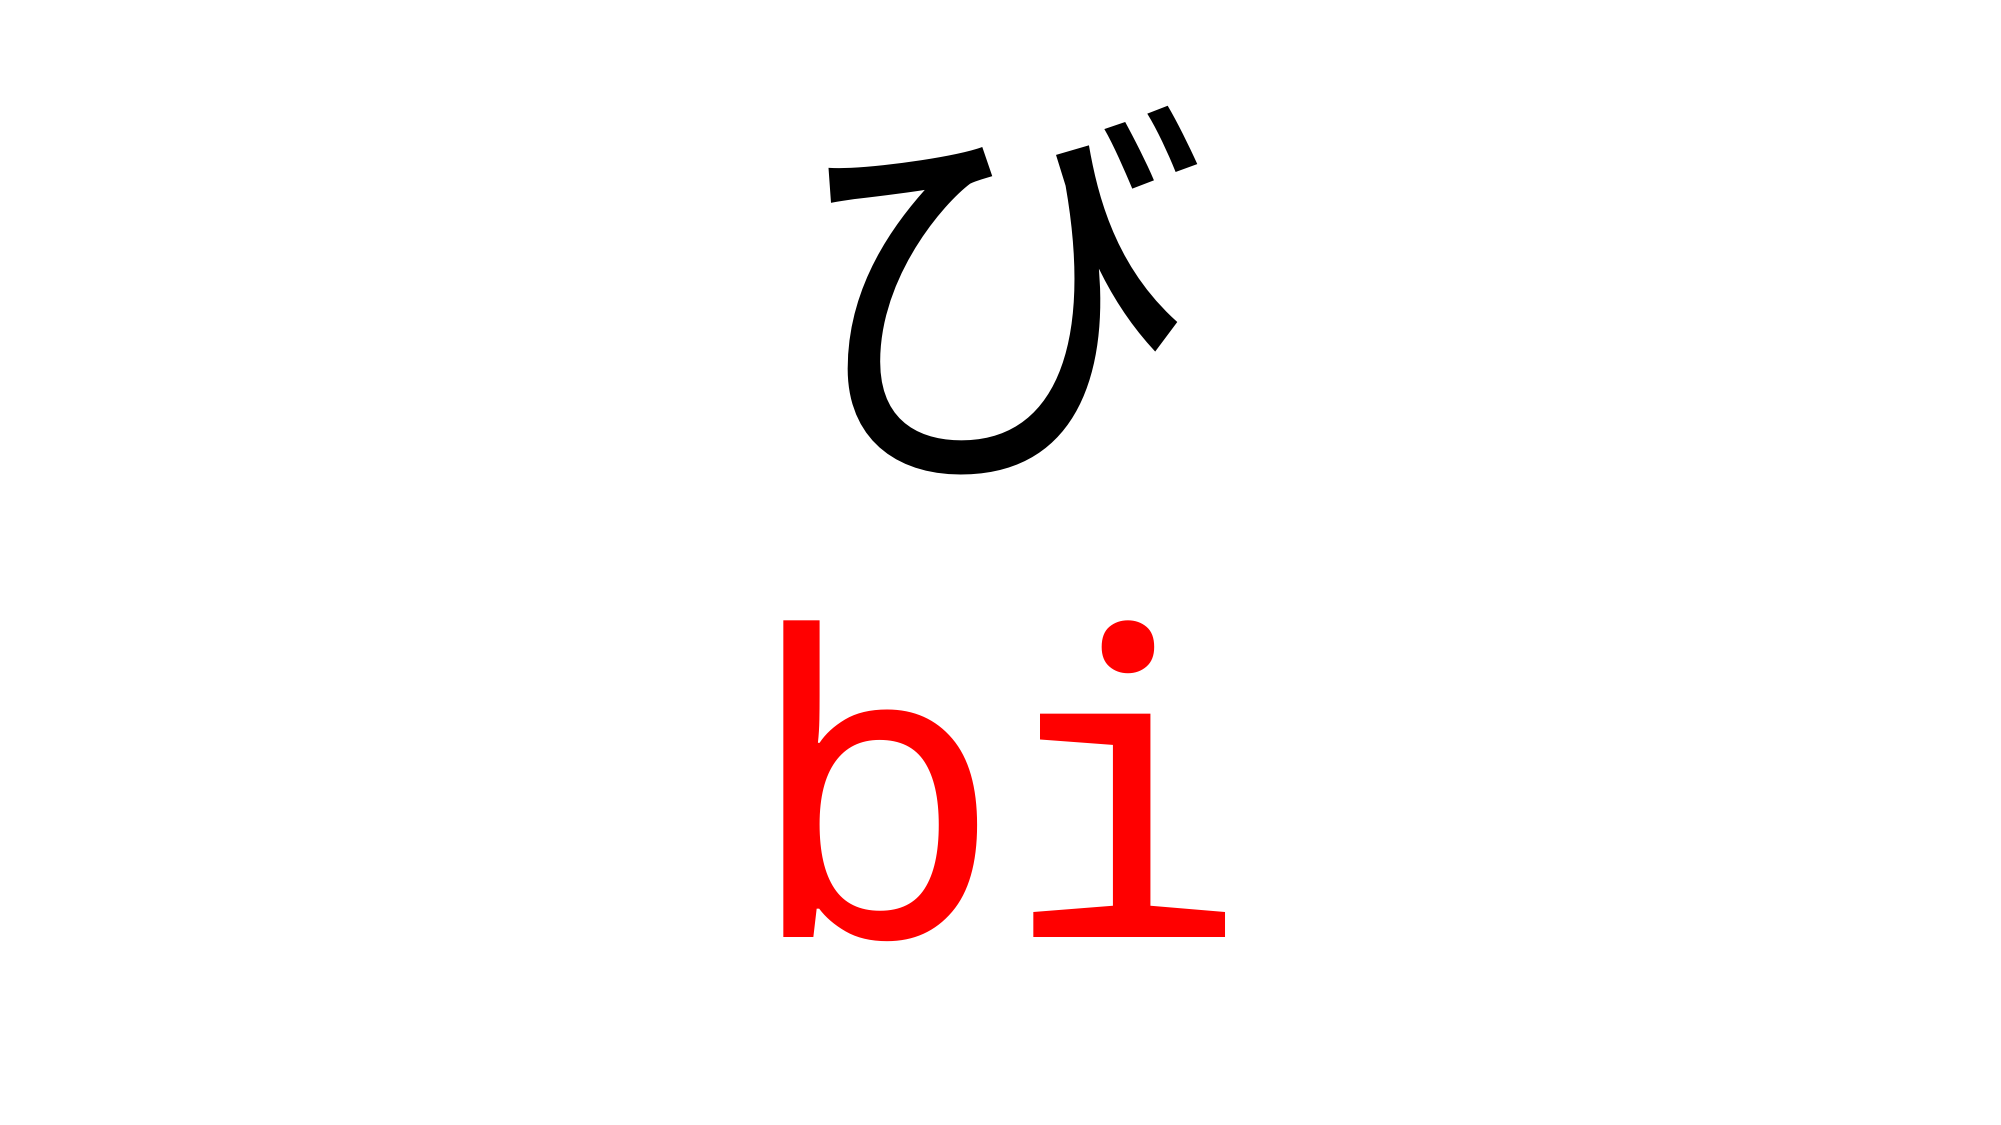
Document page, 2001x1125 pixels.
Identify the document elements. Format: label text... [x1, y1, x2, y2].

text_box bi [249, 562, 1750, 1036]
title び [249, 71, 1750, 545]
